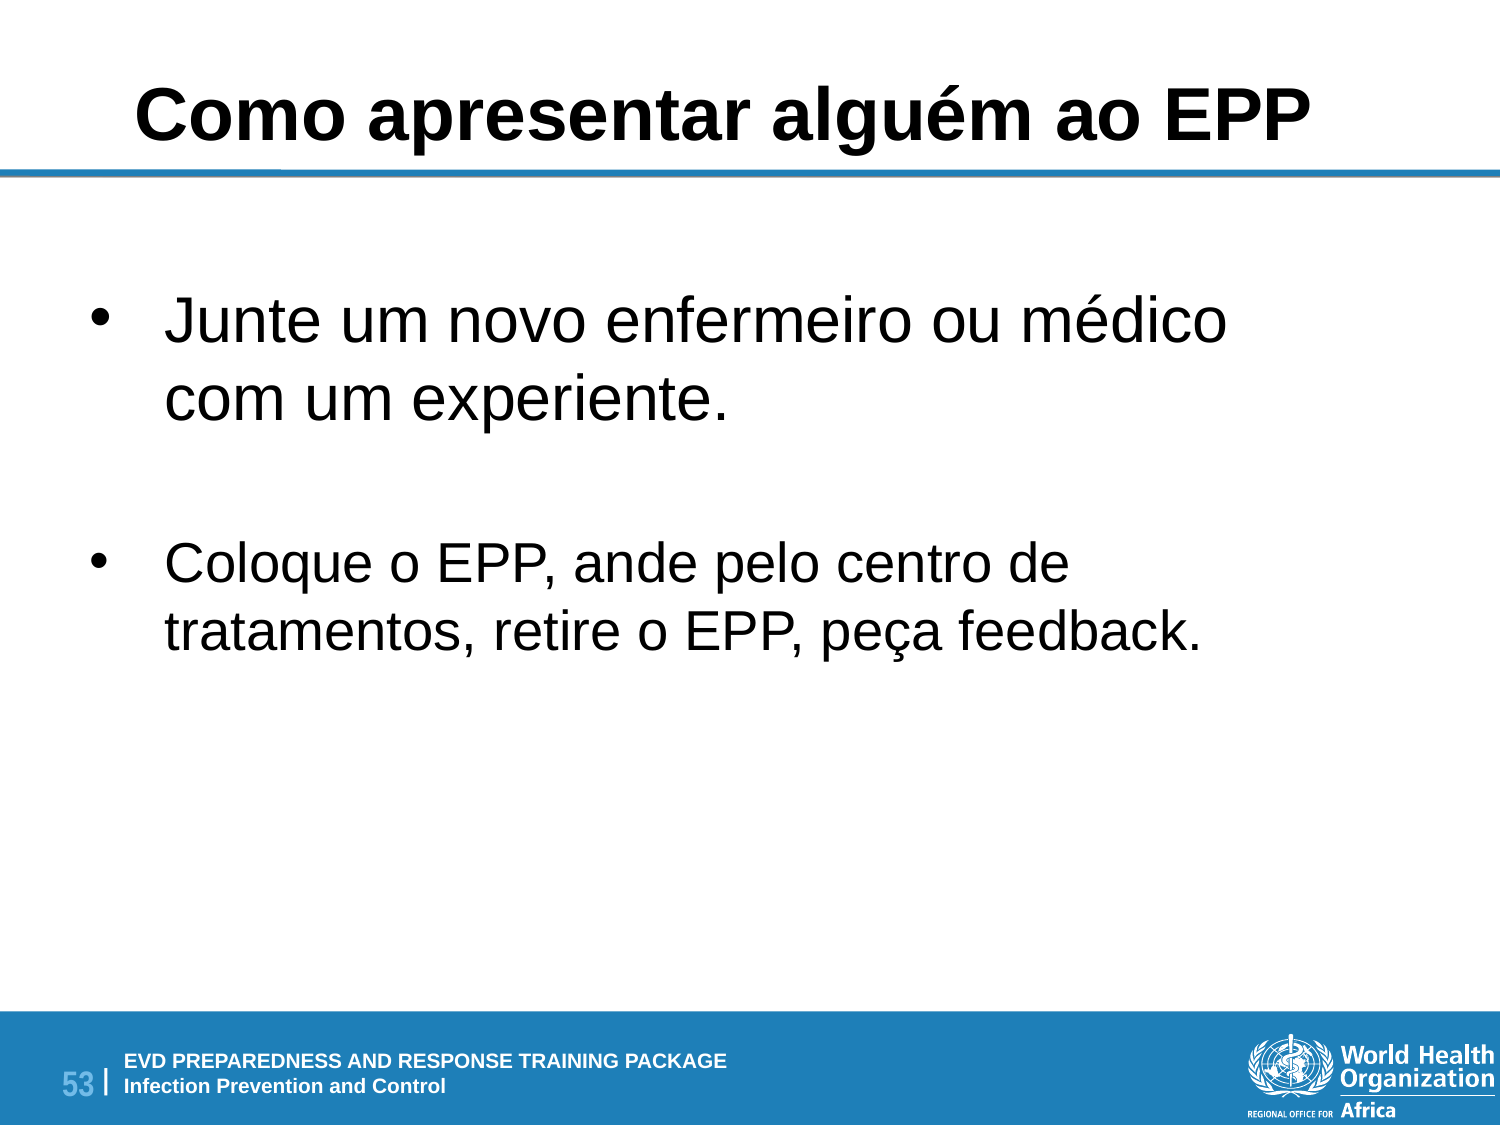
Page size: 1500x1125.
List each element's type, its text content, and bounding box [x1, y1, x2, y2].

text_box Junte um novo enfermeiro ou médico com um experiente. Coloque o EPP, ande pelo centro de tratamentos, retire o EPP, peça feedback. [87, 277, 1248, 662]
title Como apresentar alguém ao EPP [17, 0, 1399, 196]
